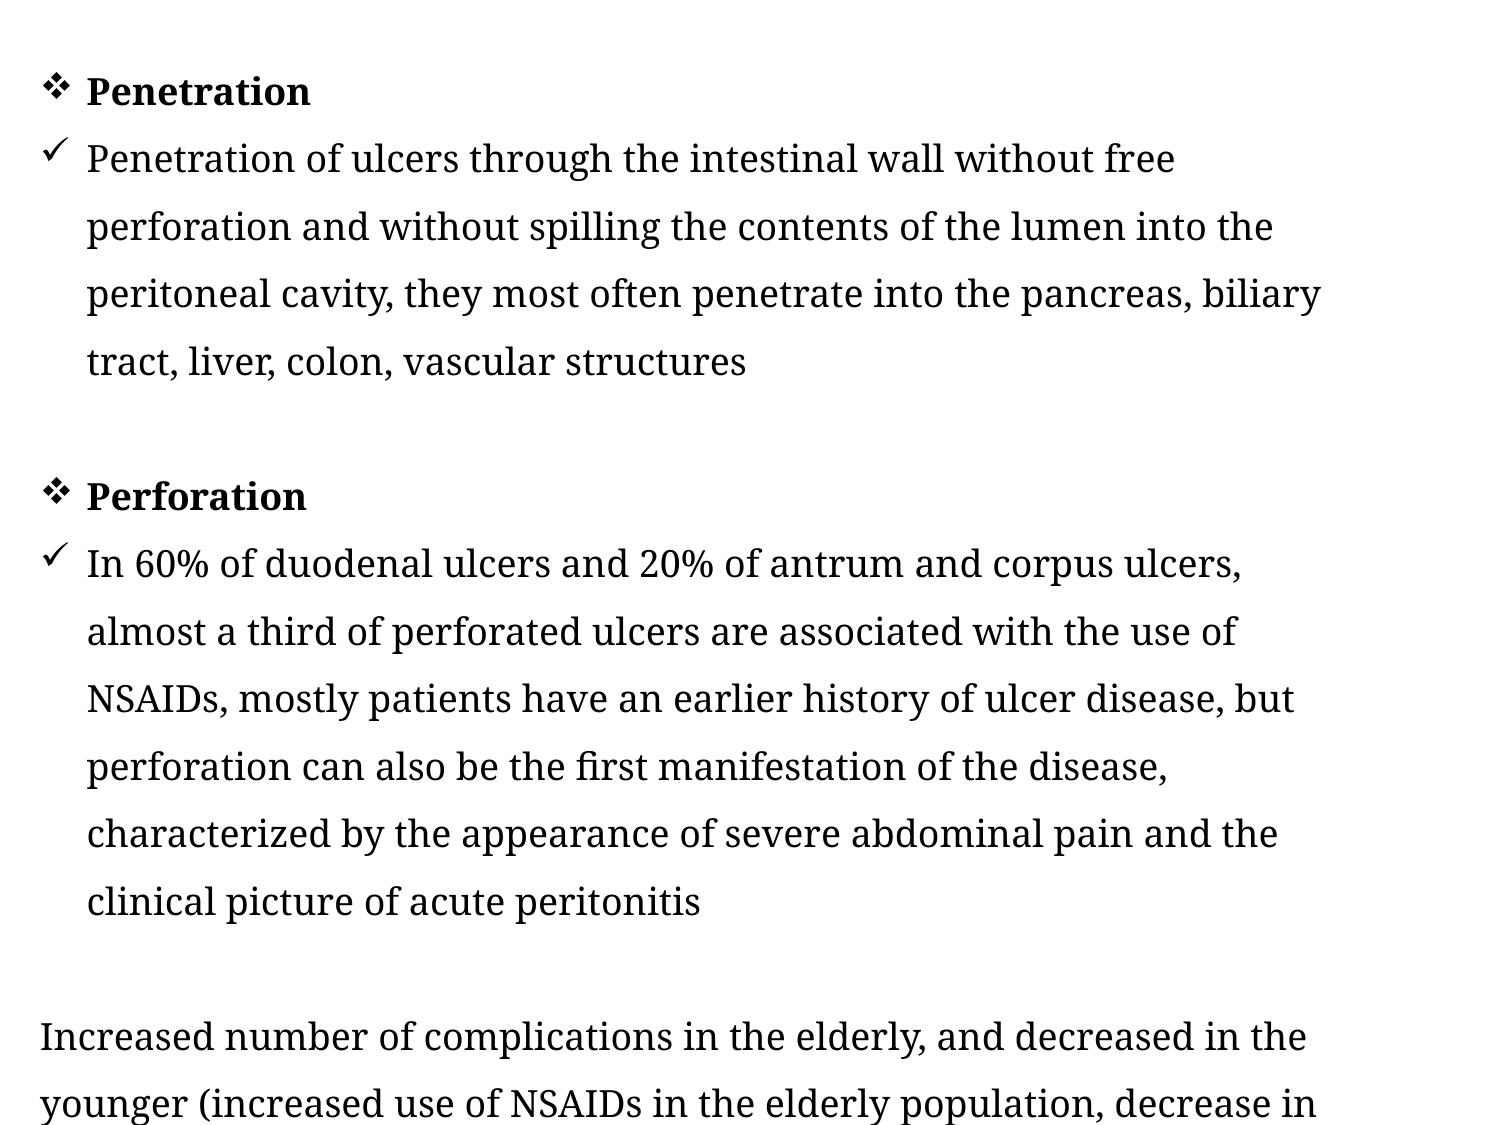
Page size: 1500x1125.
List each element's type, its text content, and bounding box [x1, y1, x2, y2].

text_box Penetration Penetration of ulcers through the intestinal wall without free perforation and without spilling the contents of the lumen into the peritoneal cavity, they most often penetrate into the pancreas, biliary tract, liver, colon, vascular structures Perforation In 60% of duodenal ulcers and 20% of antrum and corpus ulcers, almost a third of perforated ulcers are associated with the use of NSAIDs, mostly patients have an earlier history of ulcer disease, but perforation can also be the first manifestation of the disease, characterized by the appearance of severe abdominal pain and the clinical picture of acute peritonitis Increased number of complications in the elderly, and decreased in the younger (increased use of NSAIDs in the elderly population, decrease in the prevalence of HBP infection) [24, 37, 1384, 1125]
